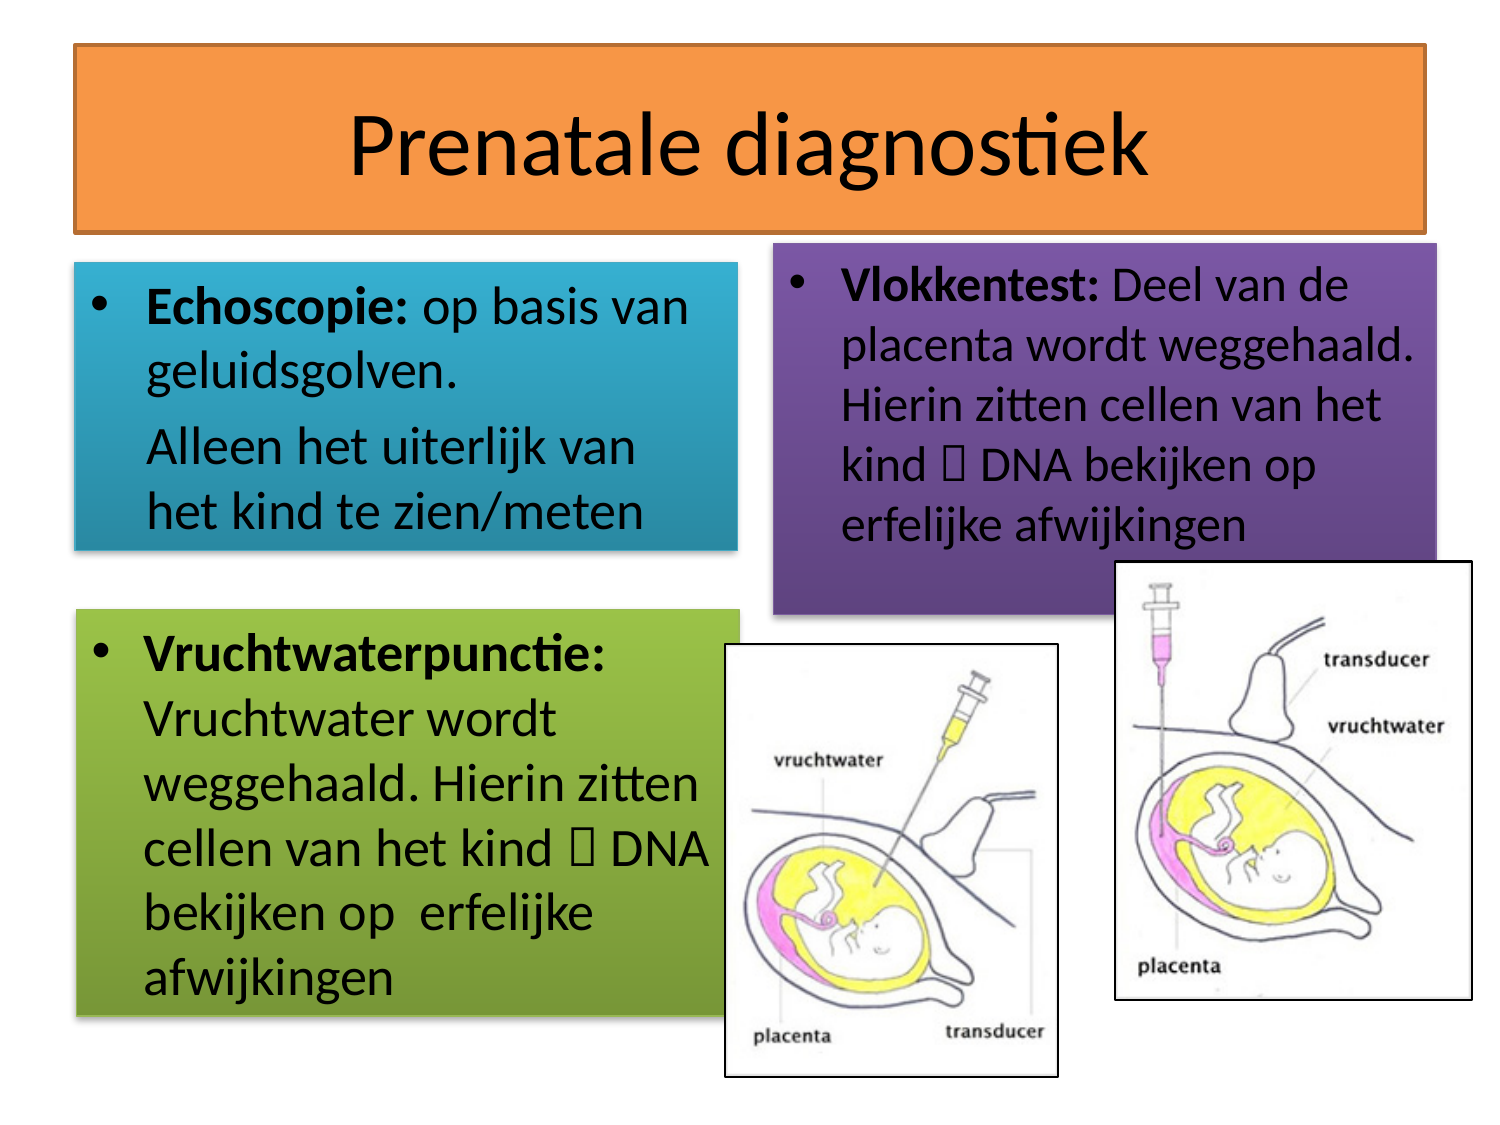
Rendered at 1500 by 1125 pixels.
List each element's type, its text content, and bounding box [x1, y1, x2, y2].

list Echoscopie: op basis van geluidsgolven. Alleen het uiterlijk van het kind te zien/meten [74, 262, 738, 551]
text_box Vruchtwaterpunctie: Vruchtwater wordt weggehaald. Hierin zitten cellen van het kind  DNA bekijken op erfelijke afwijkingen [76, 609, 740, 1017]
title Prenatale diagnostiek [73, 43, 1427, 235]
list Vlokkentest: Deel van de placenta wordt weggehaald. Hierin zitten cellen van het kind  DNA bekijken op erfelijke afwijkingen [773, 243, 1437, 615]
picture [726, 644, 1058, 1076]
picture [1115, 562, 1471, 1000]
